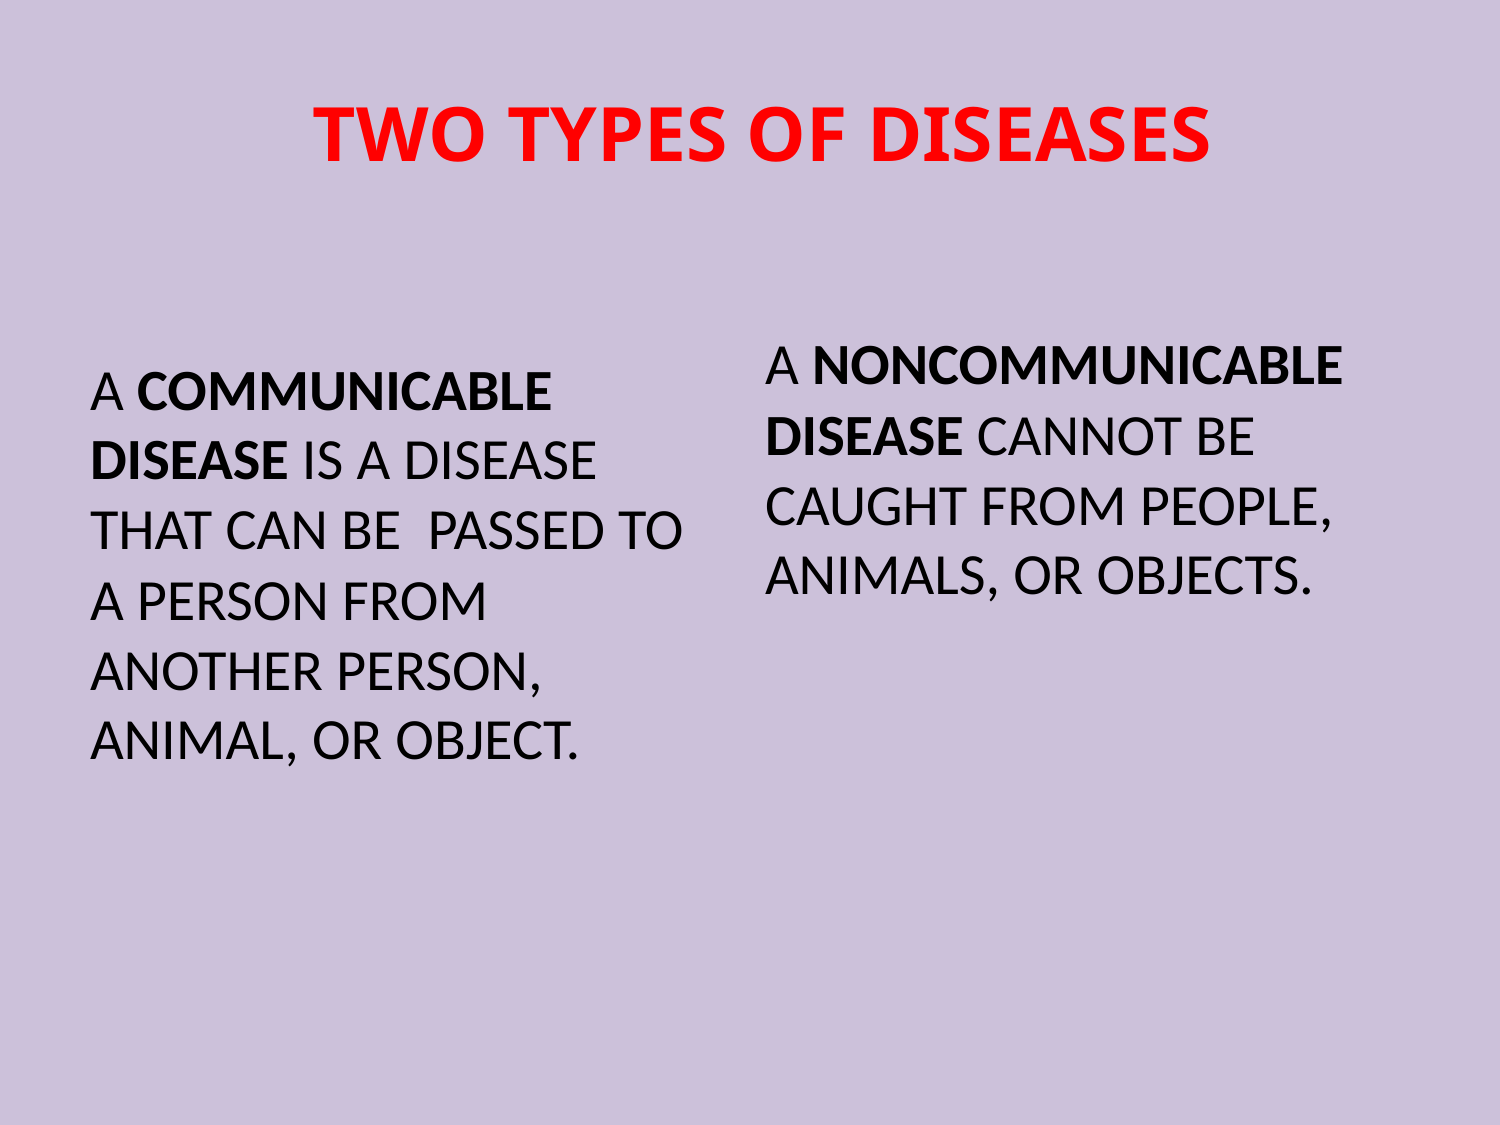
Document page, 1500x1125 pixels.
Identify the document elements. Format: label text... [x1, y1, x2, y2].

title TWO TYPES OF DISEASES [87, 37, 1438, 225]
list A NONCOMMUNICABLE DISEASE CANNOT BE CAUGHT FROM PEOPLE, ANIMALS, OR OBJECTS. [750, 237, 1413, 988]
list A COMMUNICABLE DISEASE IS A DISEASE THAT CAN BE PASSED TO A PERSON FROM ANOTHER PERSON, ANIMAL, OR OBJECT. [75, 262, 738, 1005]
